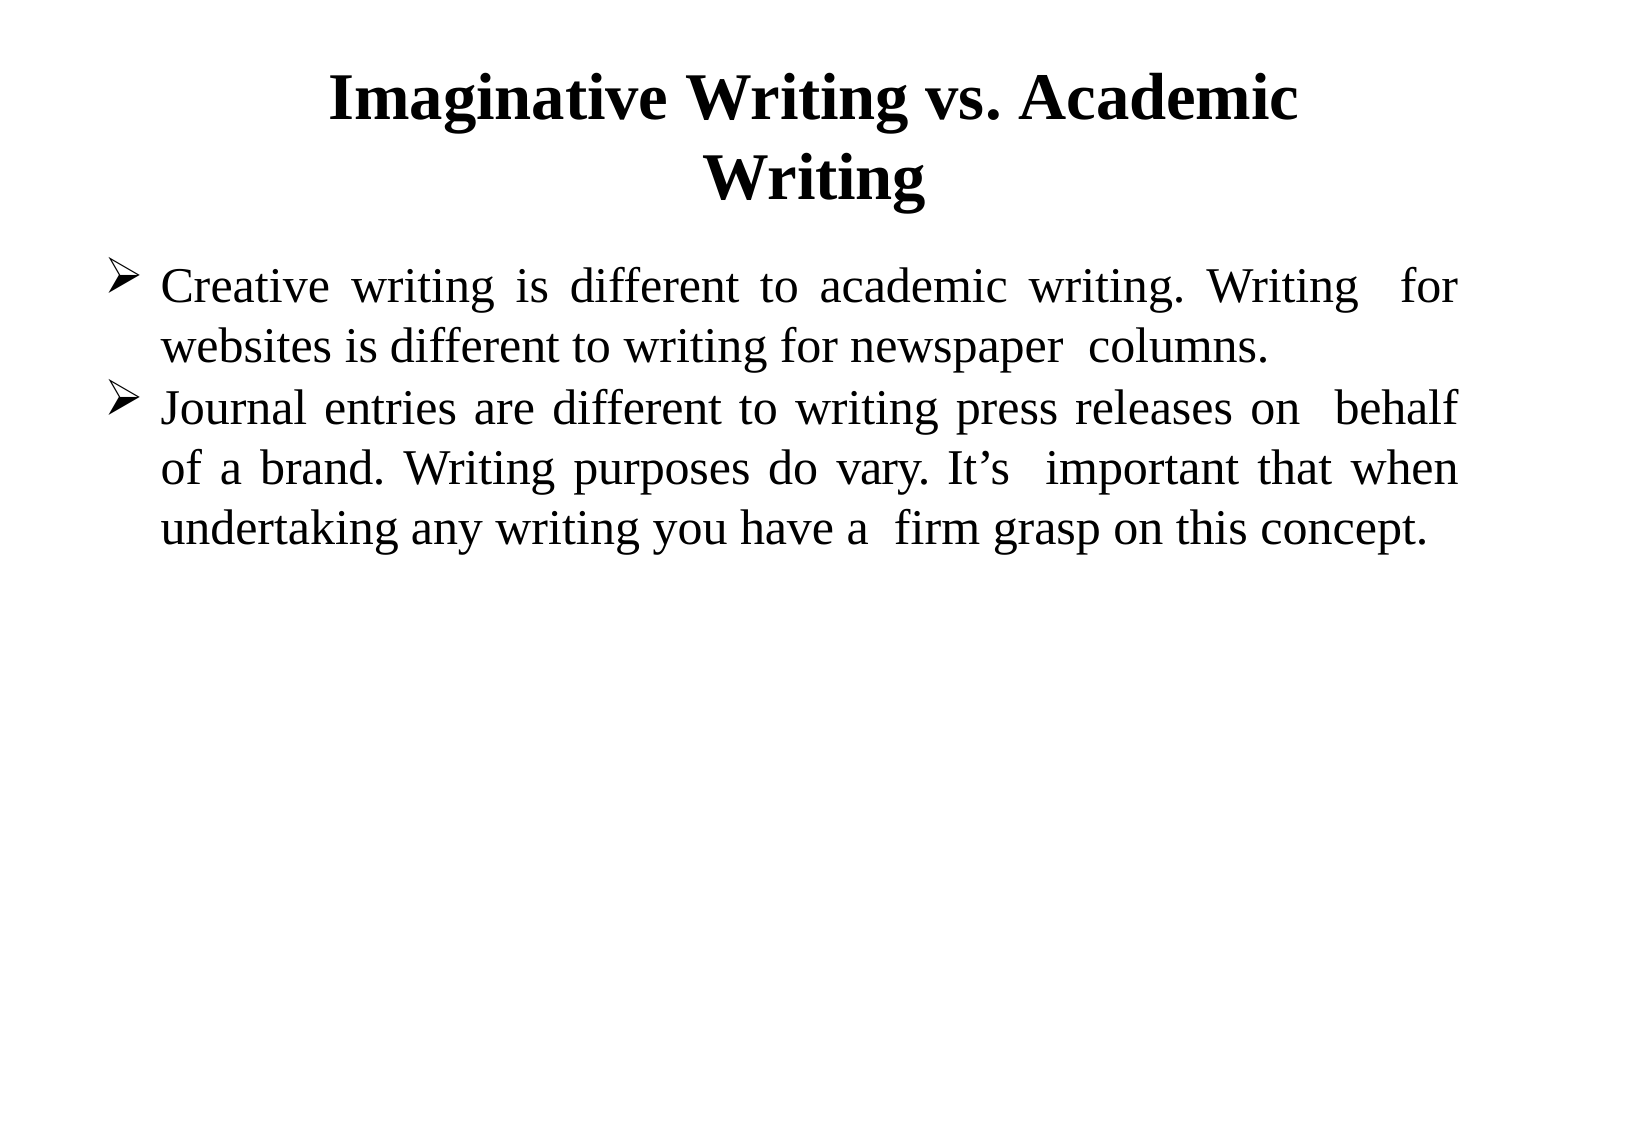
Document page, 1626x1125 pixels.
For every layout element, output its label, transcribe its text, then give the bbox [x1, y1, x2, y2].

text_box Creative writing is different to academic writing. Writing for websites is different to writing for newspaper columns. Journal entries are different to writing press releases on behalf of a brand. Writing purposes do vary. It’s important that when undertaking any writing you have a firm grasp on this concept. [102, 249, 1483, 554]
title Imaginative Writing vs. Academic Writing [262, 36, 1364, 227]
